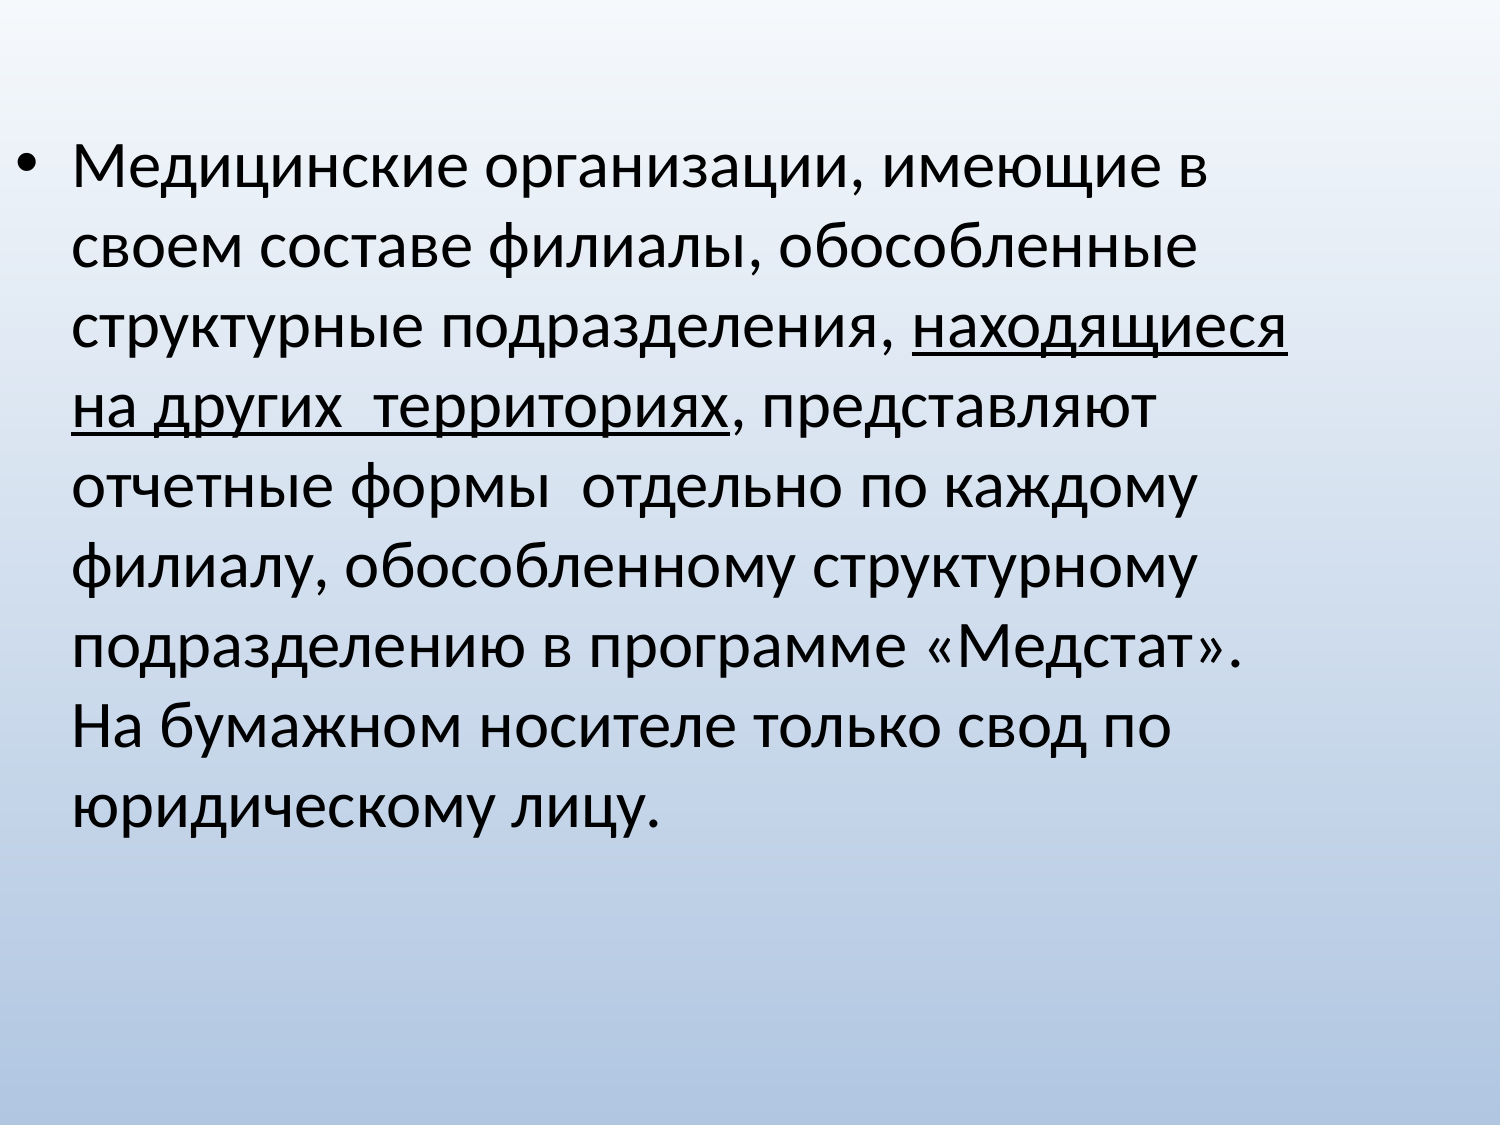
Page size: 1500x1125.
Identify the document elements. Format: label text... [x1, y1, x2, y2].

list Медицинские организации, имеющие в своем составе филиалы, обособленные структурные подразделения, находящиеся на других территориях, представляют отчетные формы отдельно по каждому филиалу, обособленному структурному подразделению в программе «Медстат». На бумажном носителе только свод по юридическому лицу. [0, 113, 1351, 1006]
